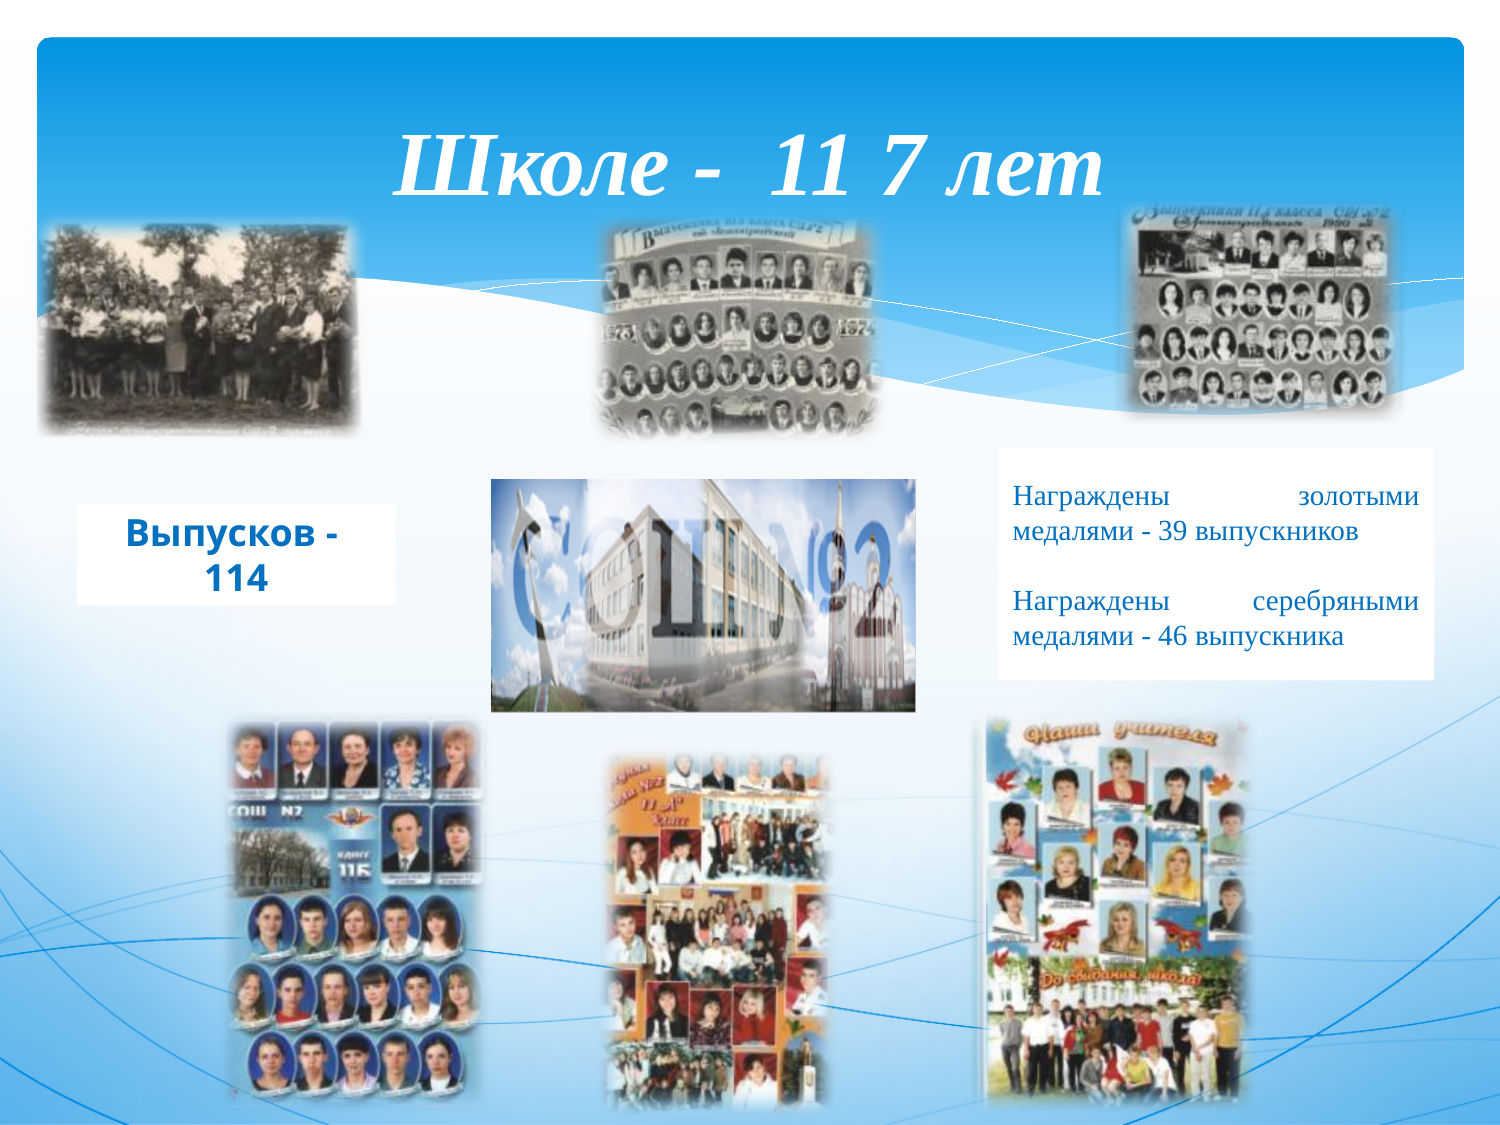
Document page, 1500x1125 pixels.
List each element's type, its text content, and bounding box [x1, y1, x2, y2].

picture [596, 746, 839, 1121]
picture [29, 209, 370, 448]
picture [217, 479, 917, 1116]
text_box Награждены золотыми медалями - 39 выпускников Награждены серебряными медалями - 46 выпускника [997, 446, 1436, 682]
picture [1111, 195, 1409, 427]
text_box Выпусков - 114 [75, 502, 397, 607]
title Школе - 11 7 лет [75, 55, 1425, 261]
picture [963, 709, 1260, 1115]
picture [587, 210, 890, 448]
